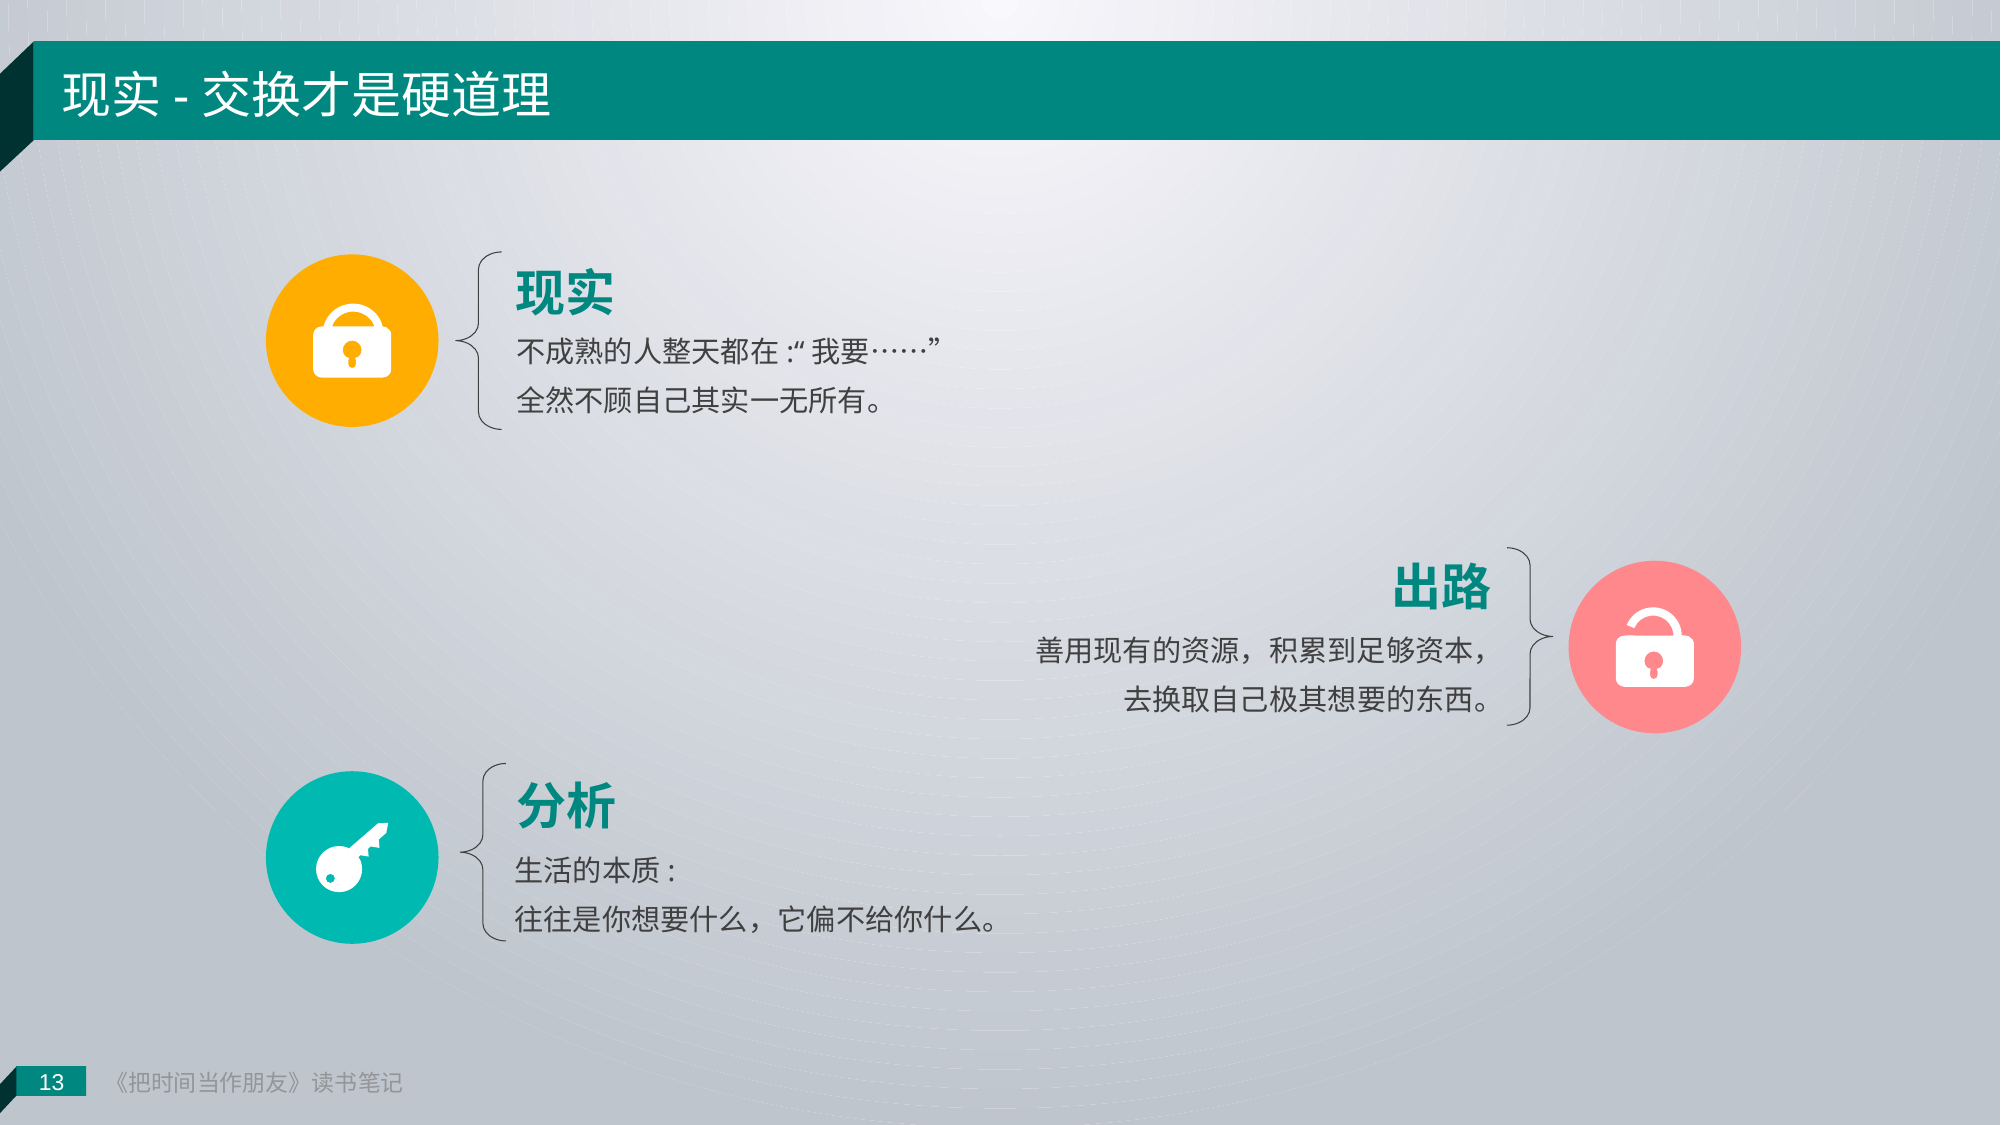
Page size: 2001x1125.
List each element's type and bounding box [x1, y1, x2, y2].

text_box [0, 41, 2000, 1117]
text_box [265, 254, 439, 427]
text_box [1568, 560, 1742, 734]
text_box [265, 771, 439, 944]
